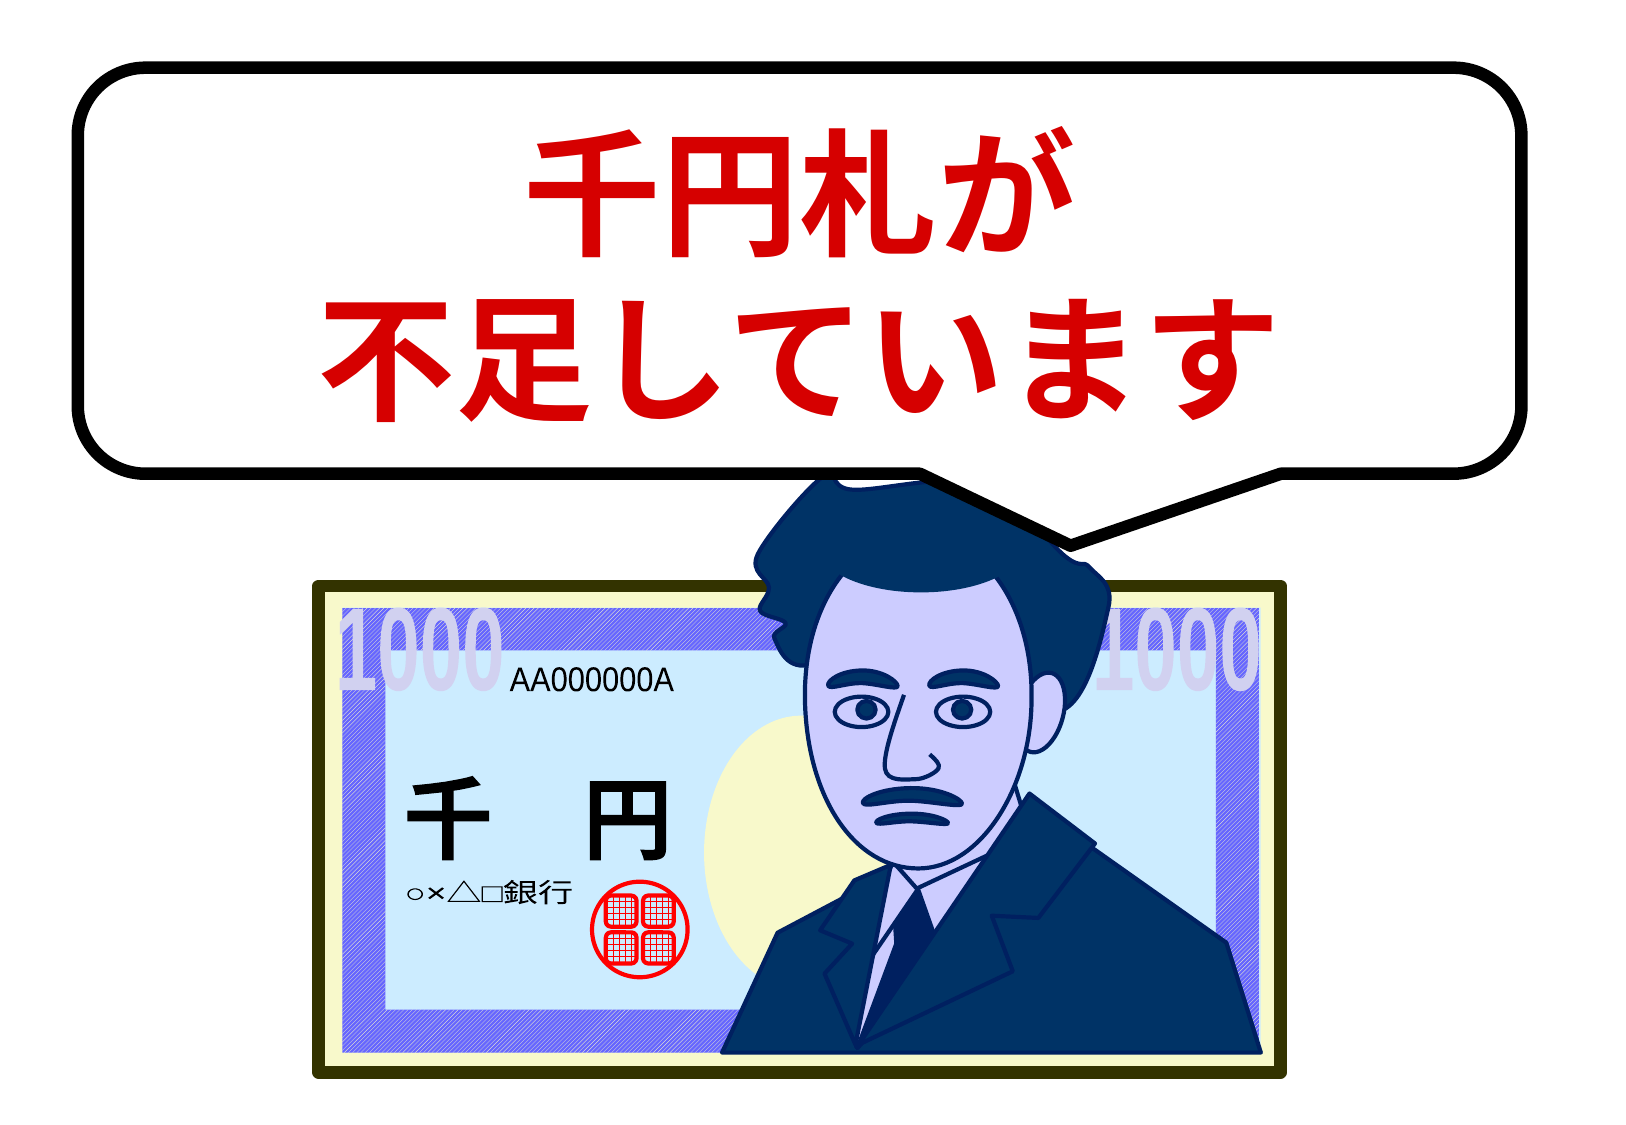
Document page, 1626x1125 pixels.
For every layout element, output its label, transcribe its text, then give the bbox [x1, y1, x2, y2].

text_box 千円札が 不足しています [77, 100, 1522, 445]
text_box [85, 65, 1514, 100]
text_box [87, 445, 1512, 476]
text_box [318, 473, 1281, 1073]
